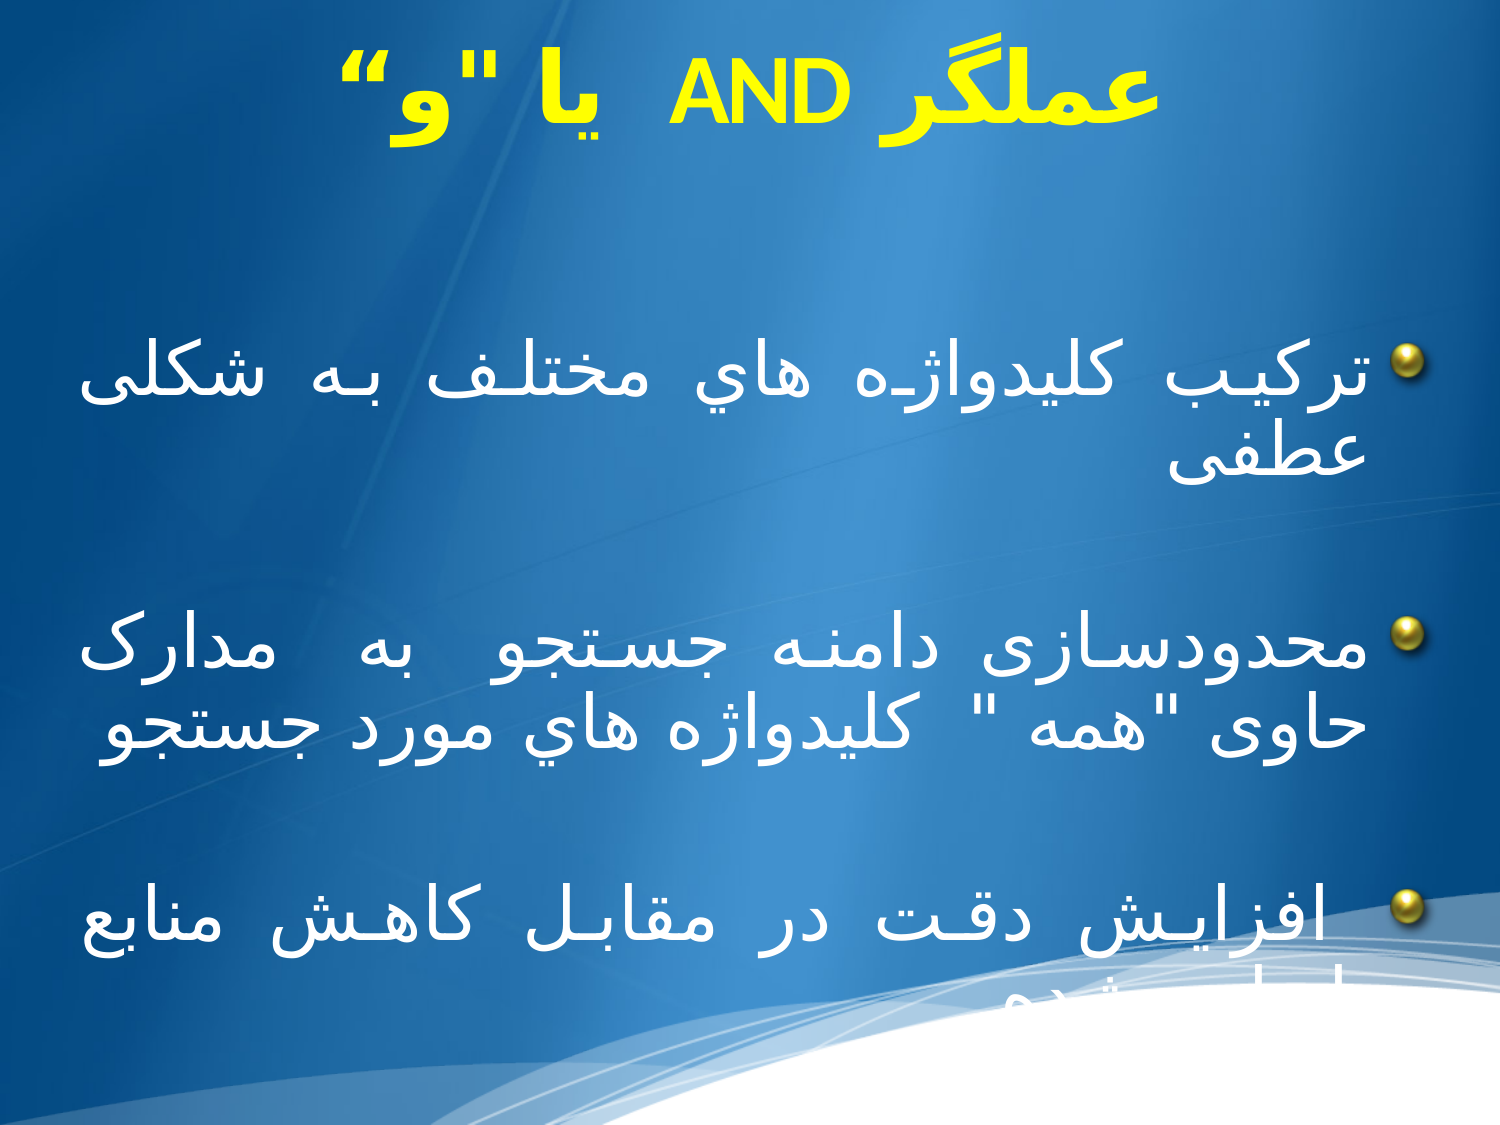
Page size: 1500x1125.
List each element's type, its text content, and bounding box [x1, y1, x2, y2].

title عملگر AND يا "و“ [62, 37, 1438, 149]
picture [0, 0, 1500, 1125]
list ترکيب کليدواژه هاي مختلف به شکلی عطفی محدودسازی دامنه جستجو به مدارک حاوی "همه " کليدواژه هاي مورد جستجو افزایش دقت در مقابل کاهش منابع بازیابی شده [62, 149, 1438, 982]
